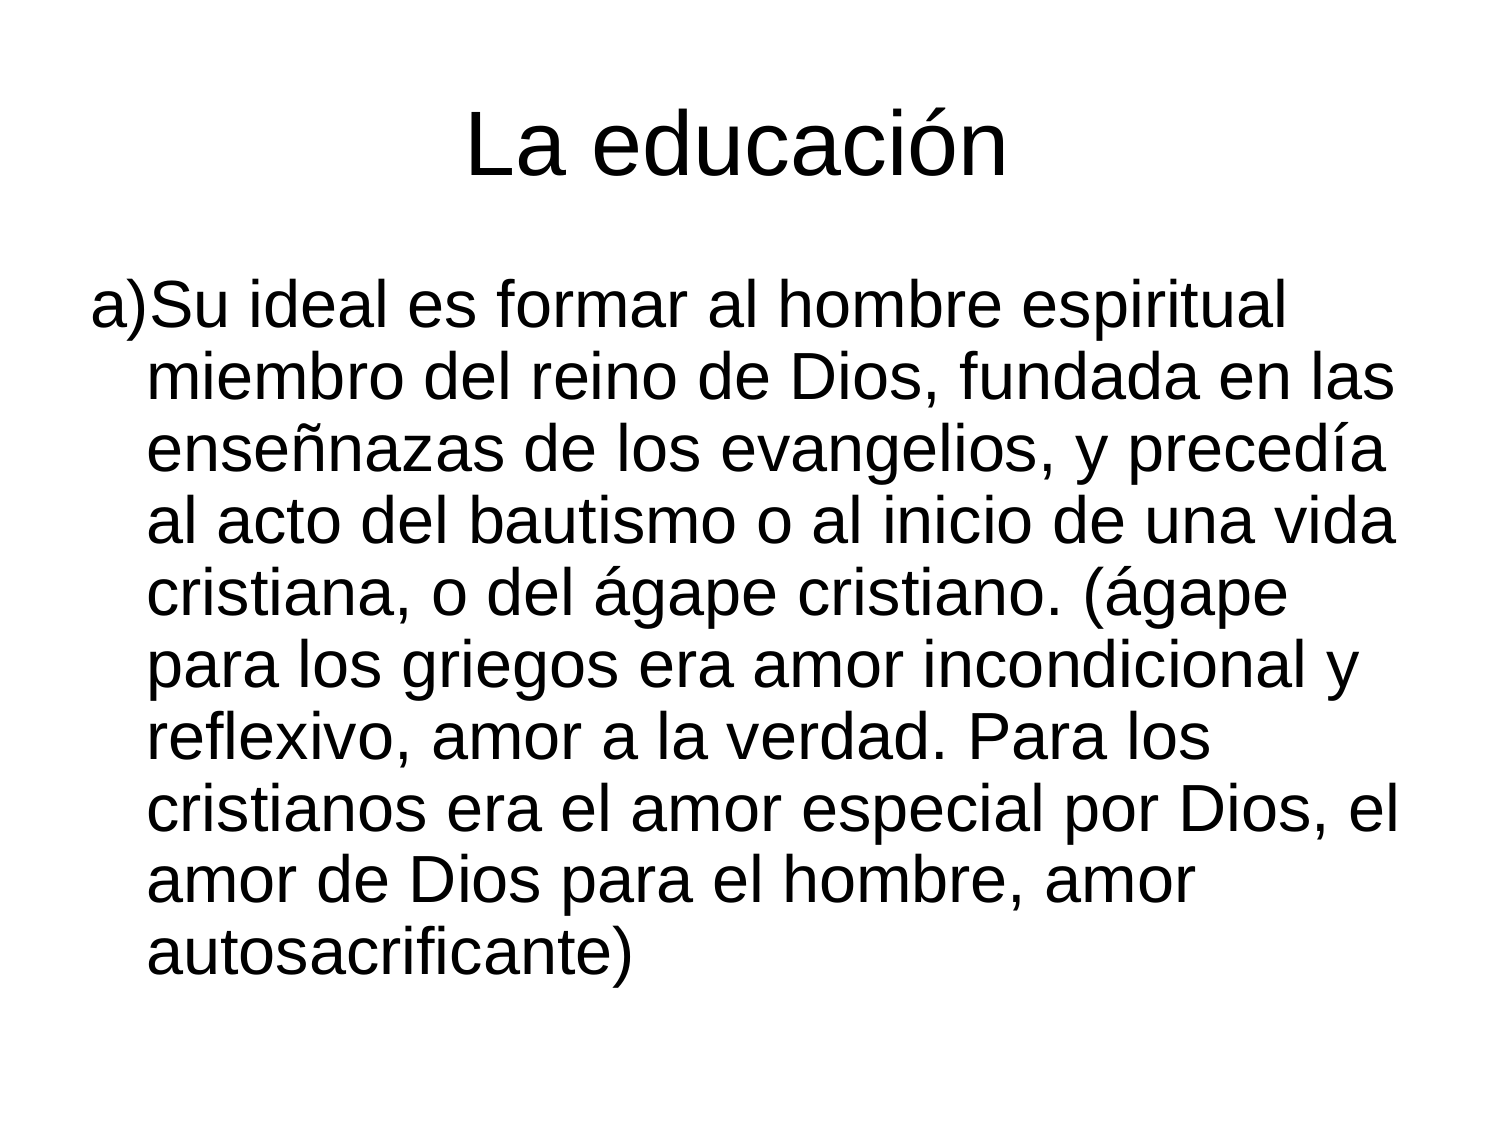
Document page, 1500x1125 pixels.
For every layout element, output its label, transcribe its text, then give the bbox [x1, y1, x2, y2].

title La educación [74, 44, 1426, 233]
list a)Su ideal es formar al hombre espiritual miembro del reino de Dios, fundada en las enseñnazas de los evangelios, y precedía al acto del bautismo o al inicio de una vida cristiana, o del ágape cristiano. (ágape para los griegos era amor incondicional y reflexivo, amor a la verdad. Para los cristianos era el amor especial por Dios, el amor de Dios para el hombre, amor autosacrificante) [74, 262, 1426, 1059]
